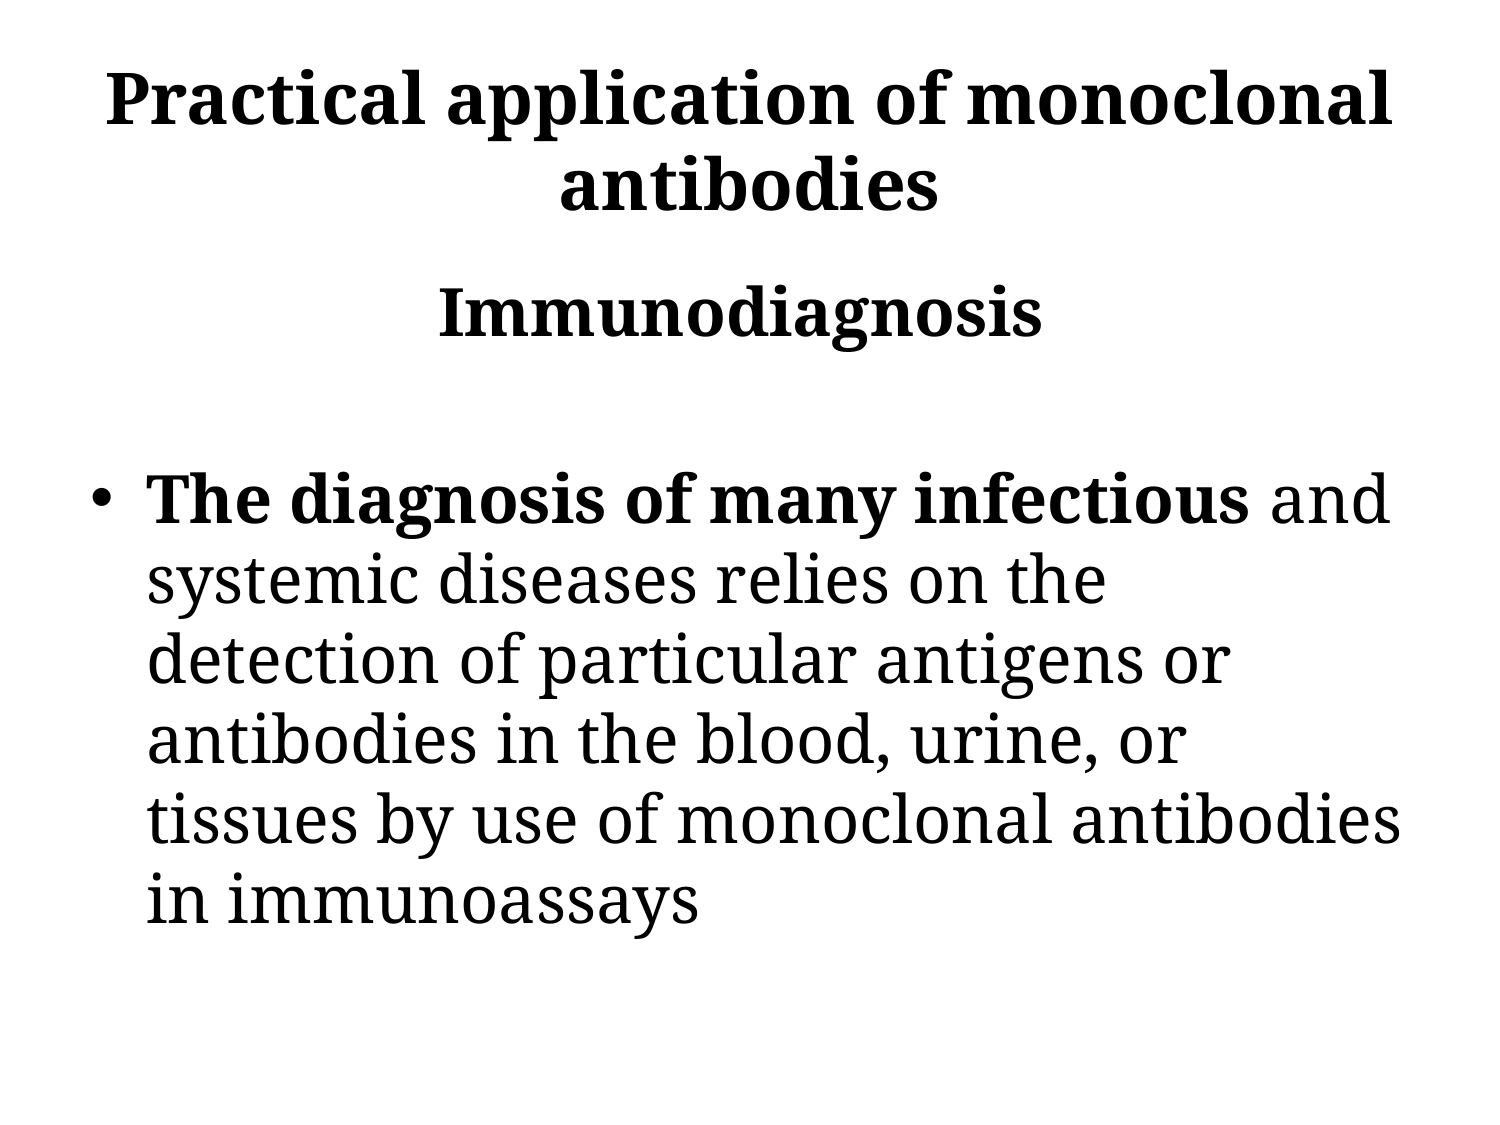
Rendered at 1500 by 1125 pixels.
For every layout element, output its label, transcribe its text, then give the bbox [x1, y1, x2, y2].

list Immunodiagnosis The diagnosis of many infectious and systemic diseases relies on the detection of particular antigens or antibodies in the blood, urine, or tissues by use of monoclonal antibodies in immunoassays [75, 262, 1425, 1005]
title Practical application of monoclonal antibodies [75, 45, 1425, 233]
